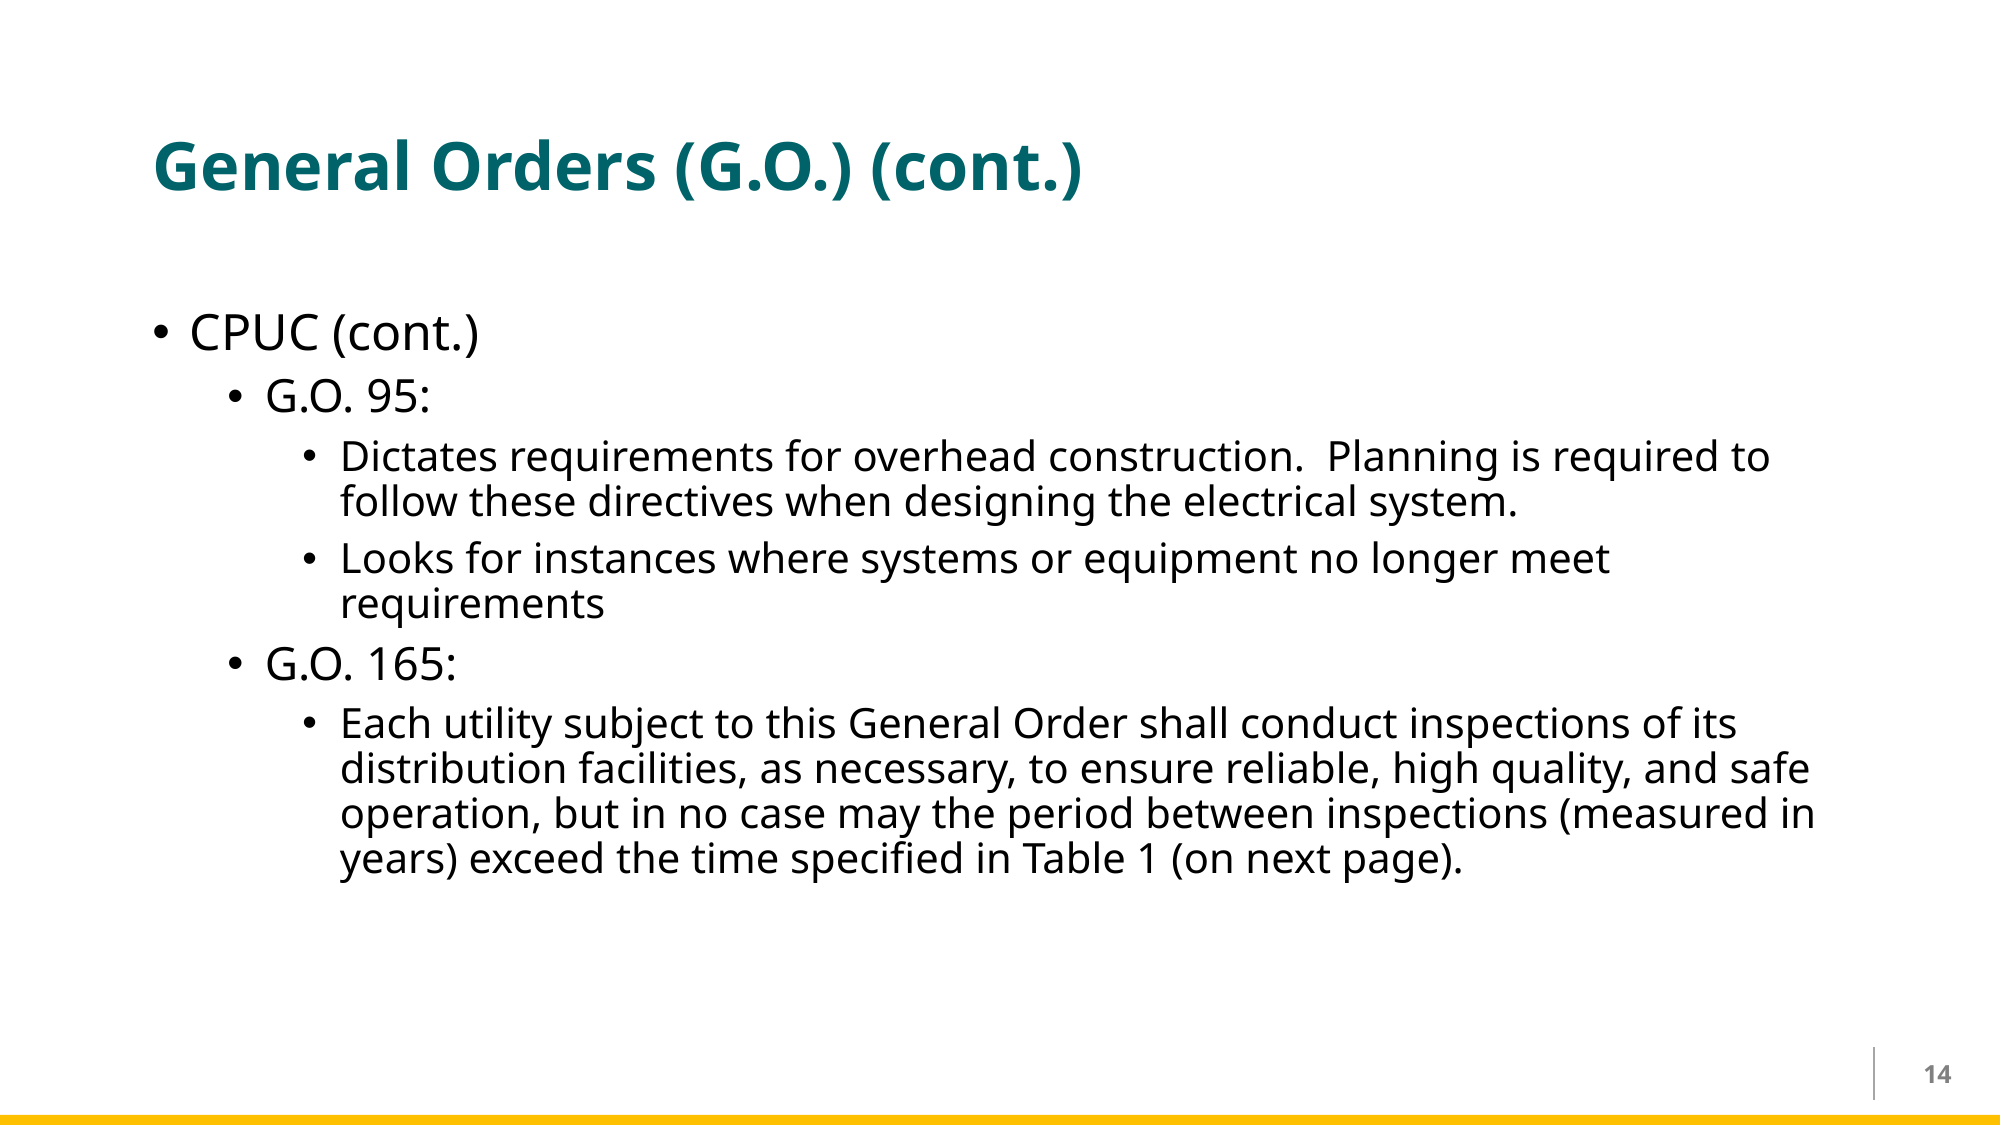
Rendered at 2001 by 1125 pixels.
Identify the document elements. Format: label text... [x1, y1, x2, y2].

title General Orders (G.O.) (cont.) [137, 59, 1863, 278]
list CPUC (cont.) G.O. 95: Dictates requirements for overhead construction. Planning is required to follow these directives when designing the electrical system. Looks for instances where systems or equipment no longer meet requirements G.O. 165: Each utility subject to this General Order shall conduct inspections of its distribution facilities, as necessary, to ensure reliable, high quality, and safe operation, but in no case may the period between inspections (measured in years) exceed the time specified in Table 1 (on next page). [137, 299, 1863, 1014]
